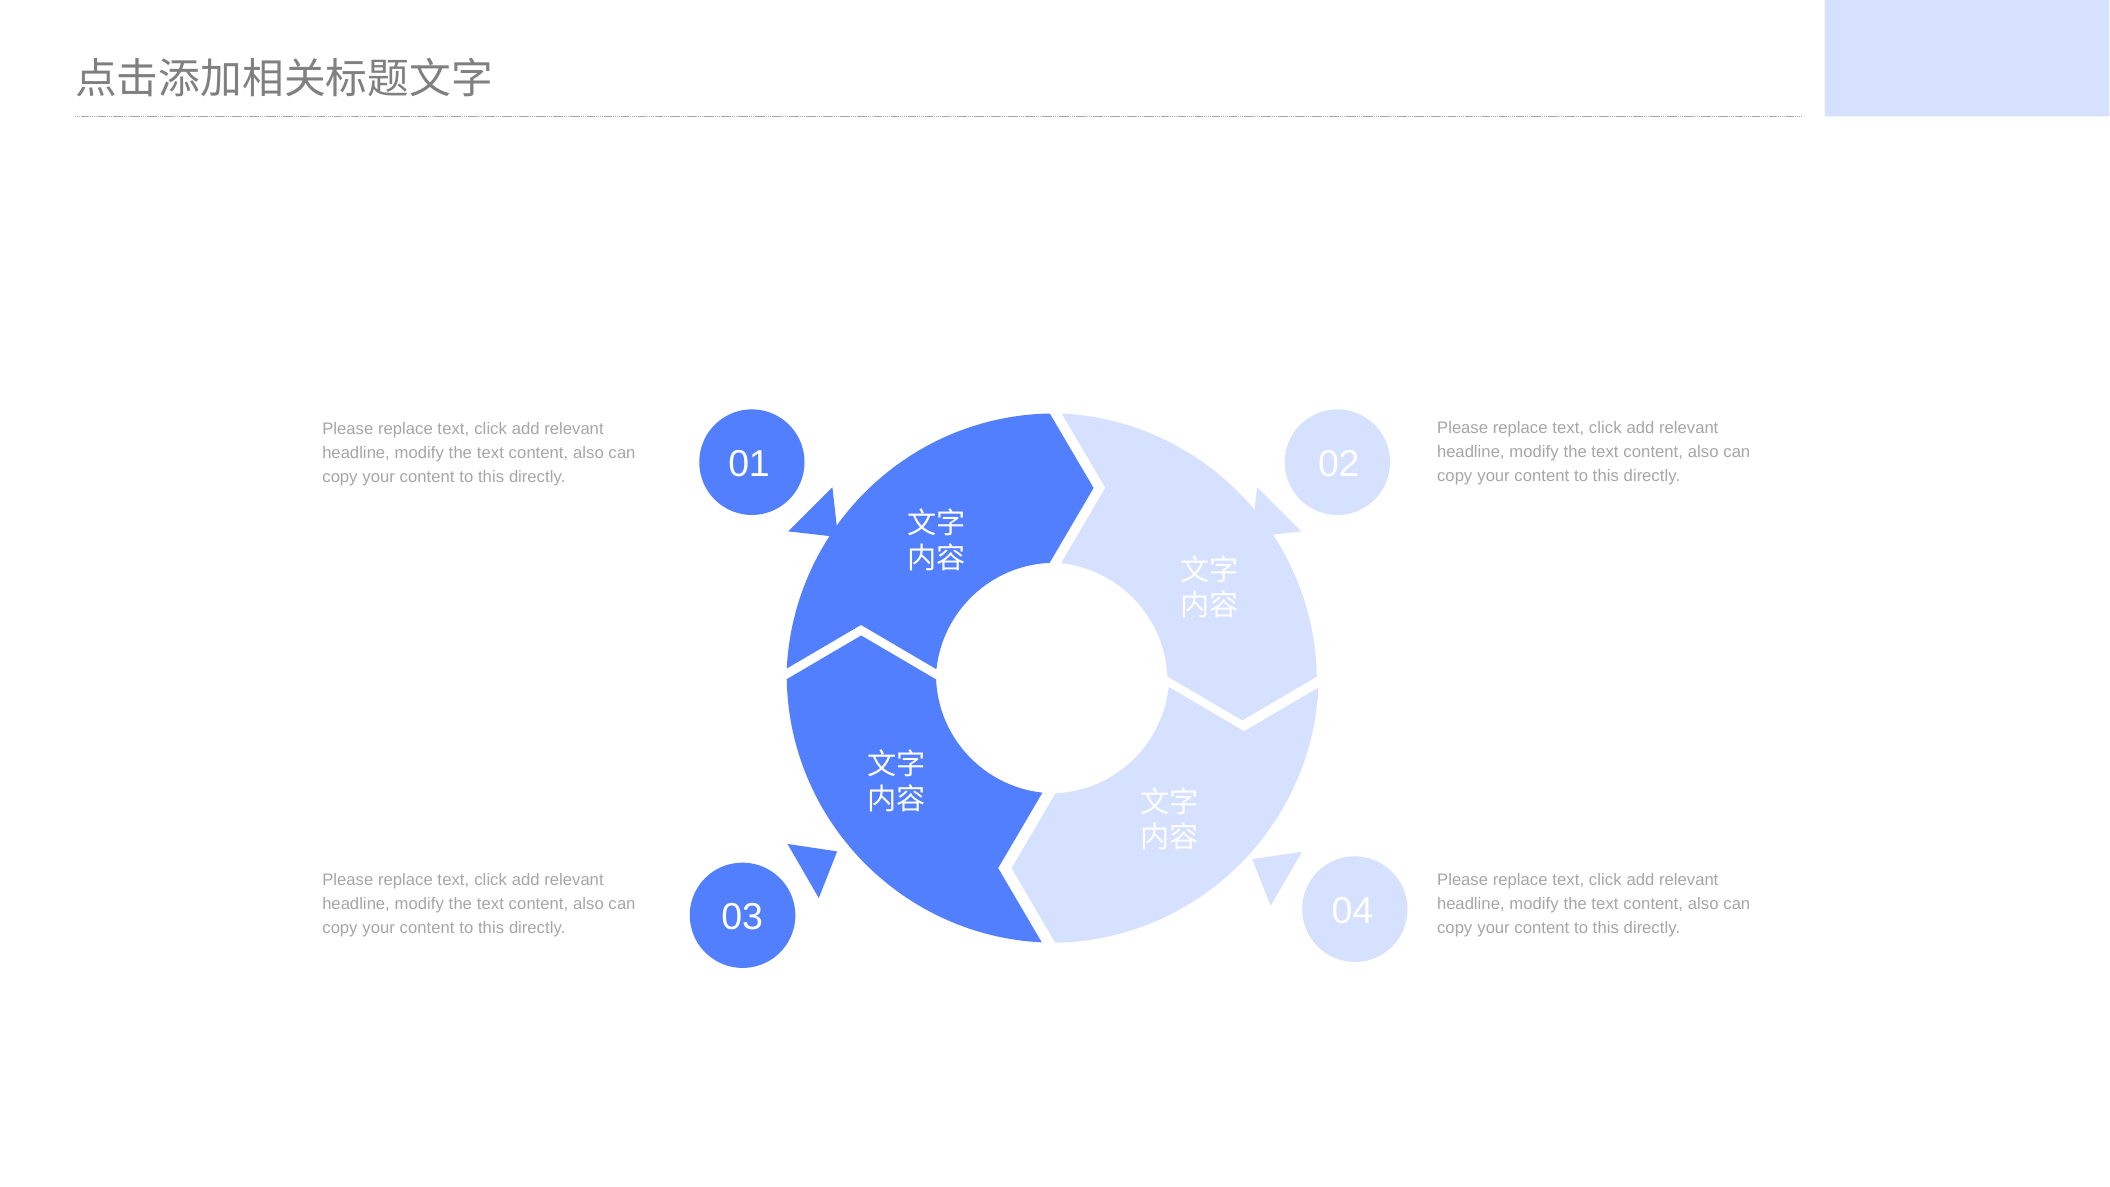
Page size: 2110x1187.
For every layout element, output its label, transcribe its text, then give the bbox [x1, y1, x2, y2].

text_box [1061, 413, 1317, 721]
text_box 文字内容 [1127, 762, 1212, 875]
text_box 文字内容 [1167, 530, 1252, 643]
text_box 文字内容 [855, 724, 939, 836]
text_box Please replace text, click add relevant headline, modify the text content, also can copy your content to this directly. [1437, 865, 1782, 937]
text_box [1234, 409, 1391, 543]
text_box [699, 409, 856, 543]
text_box [786, 635, 1043, 943]
text_box 点击添加相关标题文字 [59, 44, 563, 107]
text_box Please replace text, click add relevant headline, modify the text content, also can copy your content to this directly. [1437, 413, 1782, 485]
text_box 文字内容 [895, 483, 979, 595]
text_box [786, 413, 1094, 670]
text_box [1248, 835, 1405, 969]
text_box Please replace text, click add relevant headline, modify the text content, also can copy your content to this directly. [322, 414, 660, 486]
text_box [1011, 686, 1319, 943]
text_box Please replace text, click add relevant headline, modify the text content, also can copy your content to this directly. [322, 865, 660, 937]
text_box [684, 827, 841, 961]
